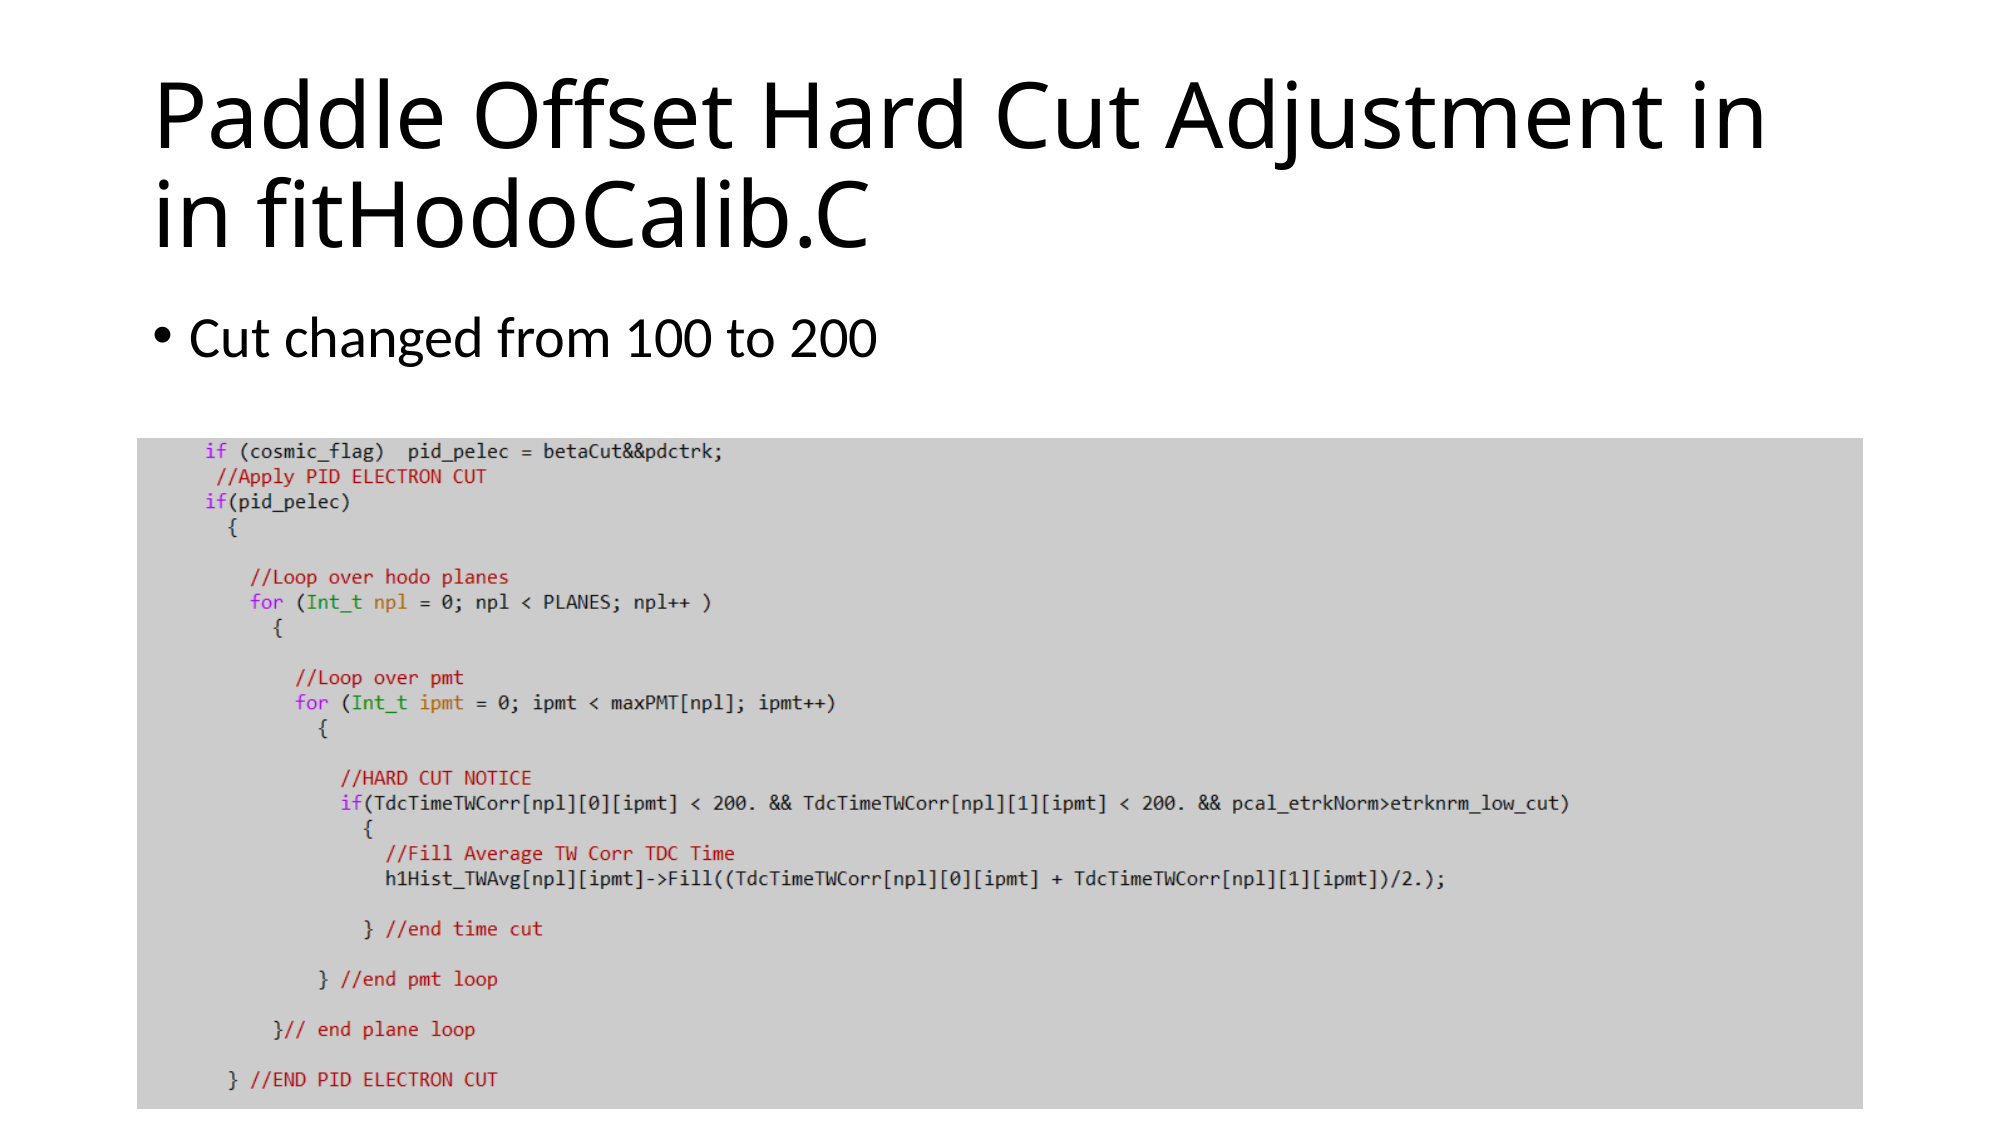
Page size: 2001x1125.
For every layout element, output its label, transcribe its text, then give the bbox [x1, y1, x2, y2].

title Paddle Offset Hard Cut Adjustment in in fitHodoCalib.C [137, 59, 1863, 278]
list Cut changed from 100 to 200 [137, 299, 1863, 438]
picture [137, 438, 1863, 1109]
